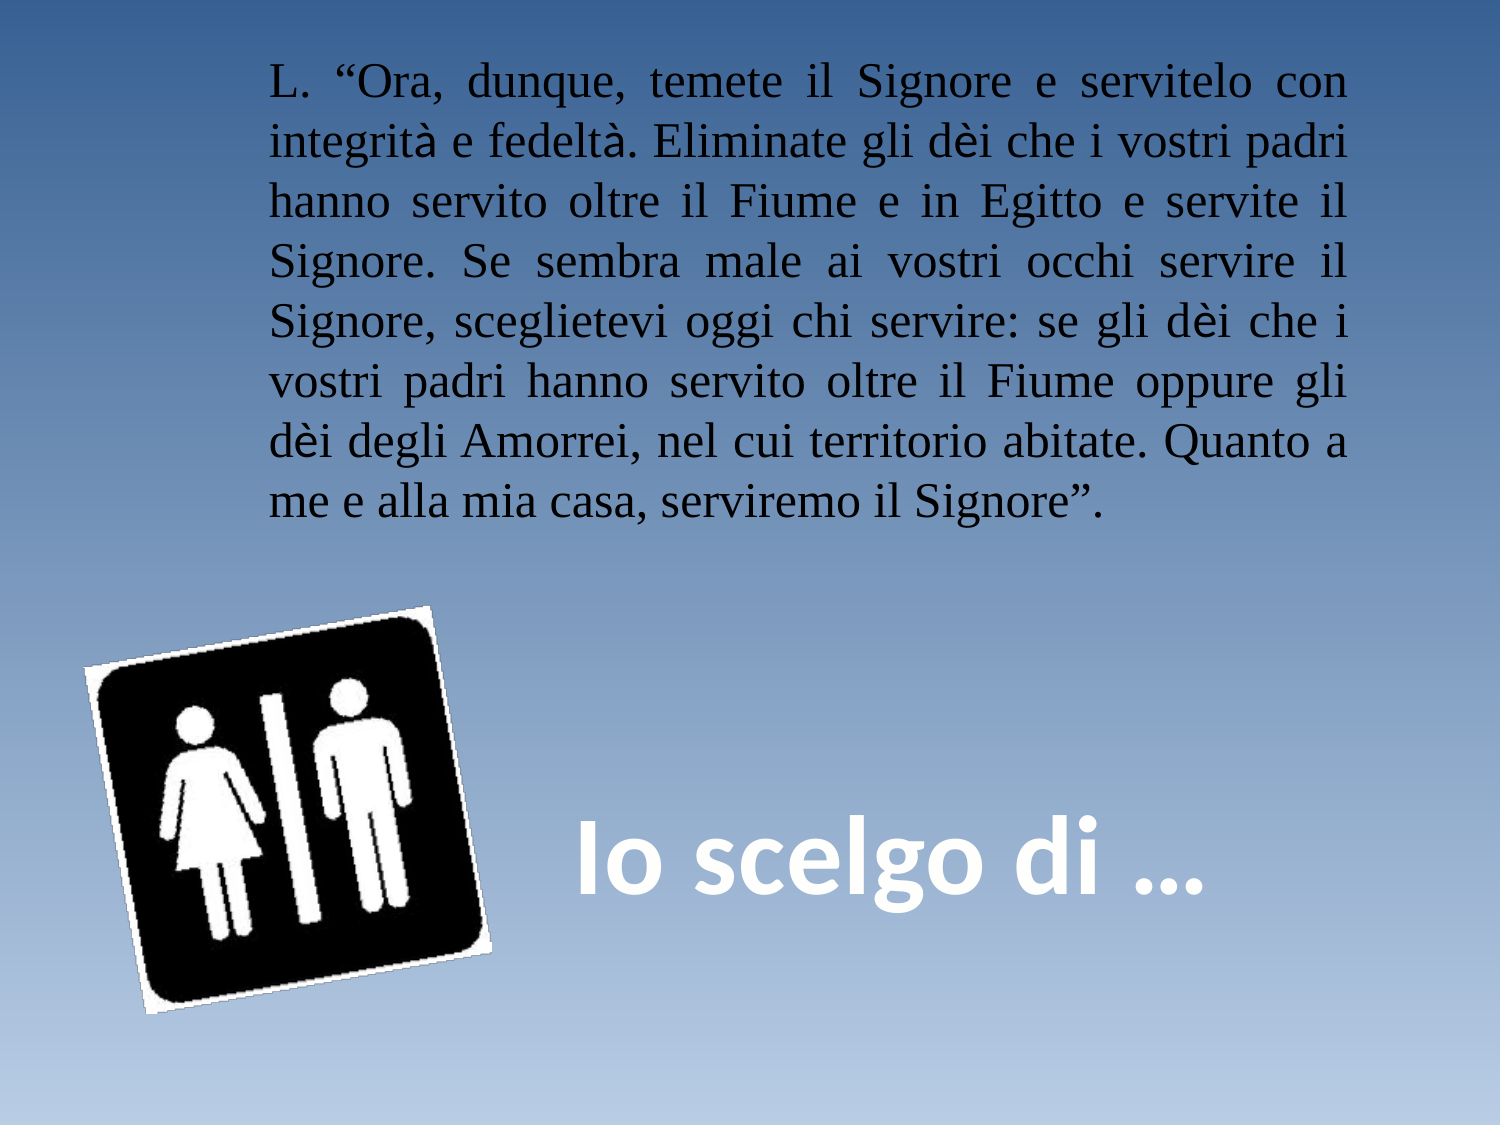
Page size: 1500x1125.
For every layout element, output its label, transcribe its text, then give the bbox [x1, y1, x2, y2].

text_box Io scelgo di … [558, 775, 1227, 925]
picture [83, 606, 492, 1014]
text_box L. “Ora, dunque, temete il Signore e servitelo con integrità e fedeltà. Eliminate gli dèi che i vostri padri hanno servito oltre il Fiume e in Egitto e servite il Signore. Se sembra male ai vostri occhi servire il Signore, sceglietevi oggi chi servire: se gli dèi che i vostri padri hanno servito oltre il Fiume oppure gli dèi degli Amorrei, nel cui territorio abitate. Quanto a me e alla mia casa, serviremo il Signore”. [253, 39, 1365, 535]
